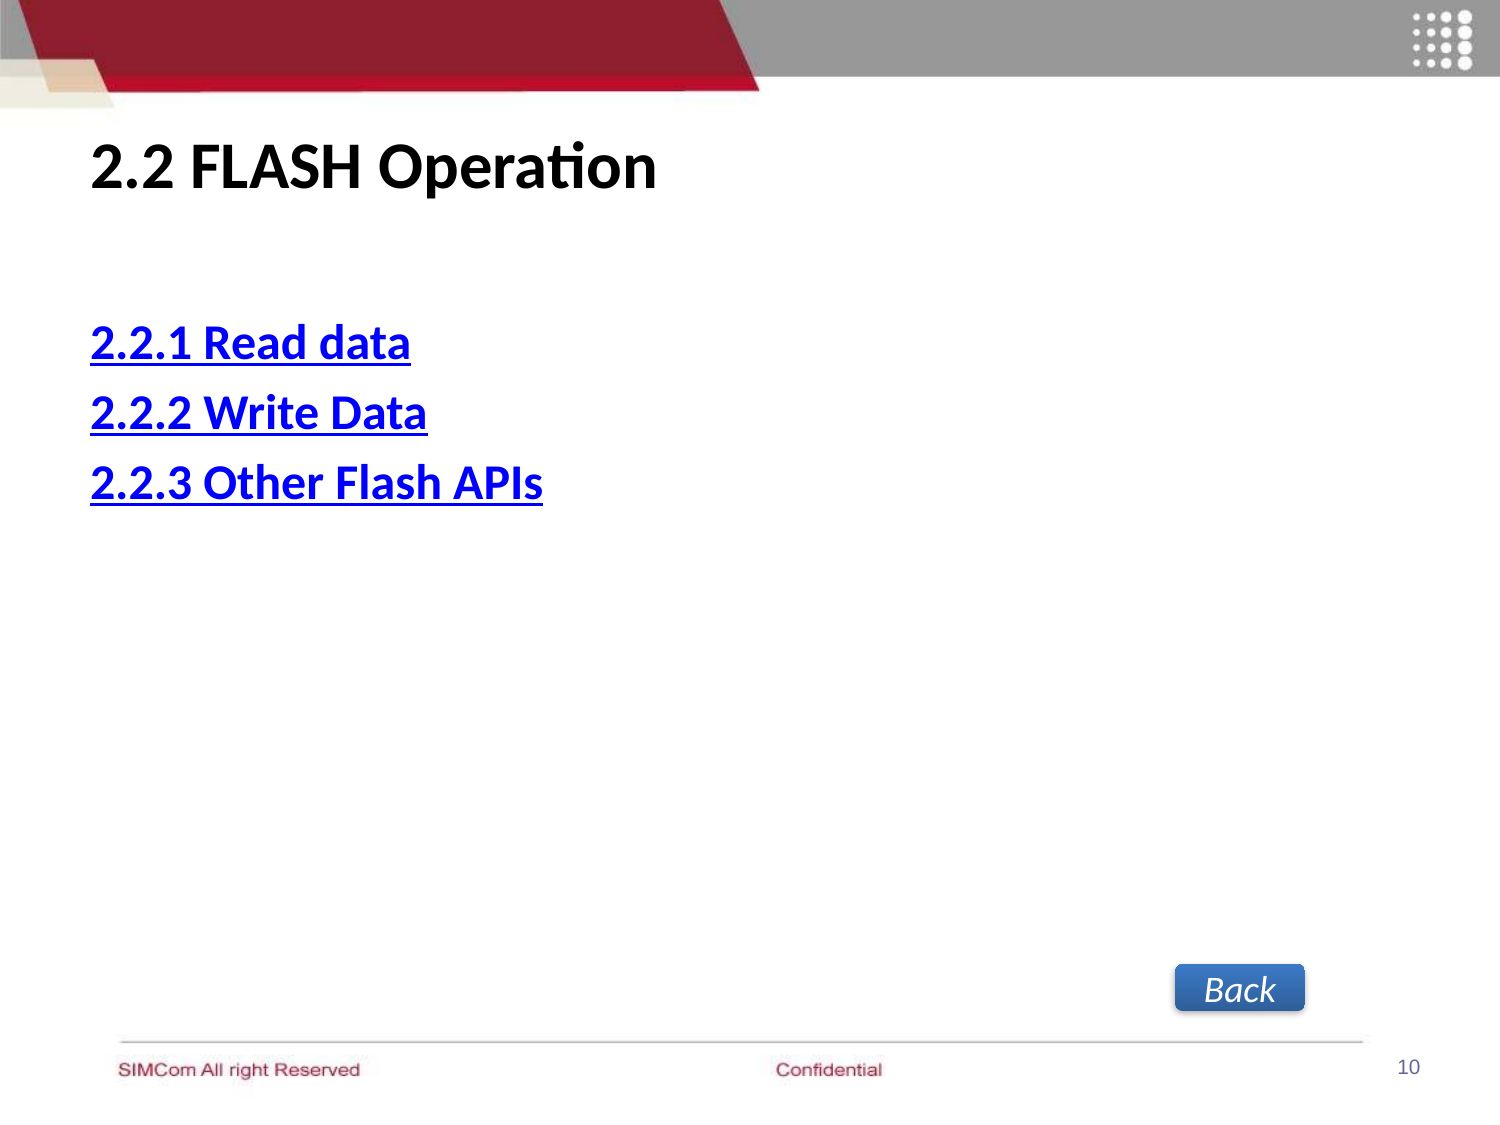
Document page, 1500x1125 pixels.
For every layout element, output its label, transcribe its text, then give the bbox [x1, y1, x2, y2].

text_box Back [1175, 964, 1306, 1012]
picture [0, 0, 1500, 1125]
list 2.2.1 Read data 2.2.2 Write Data 2.2.3 Other Flash APIs [74, 231, 1426, 1036]
title 2.2 FLASH Operation [74, 89, 1426, 231]
